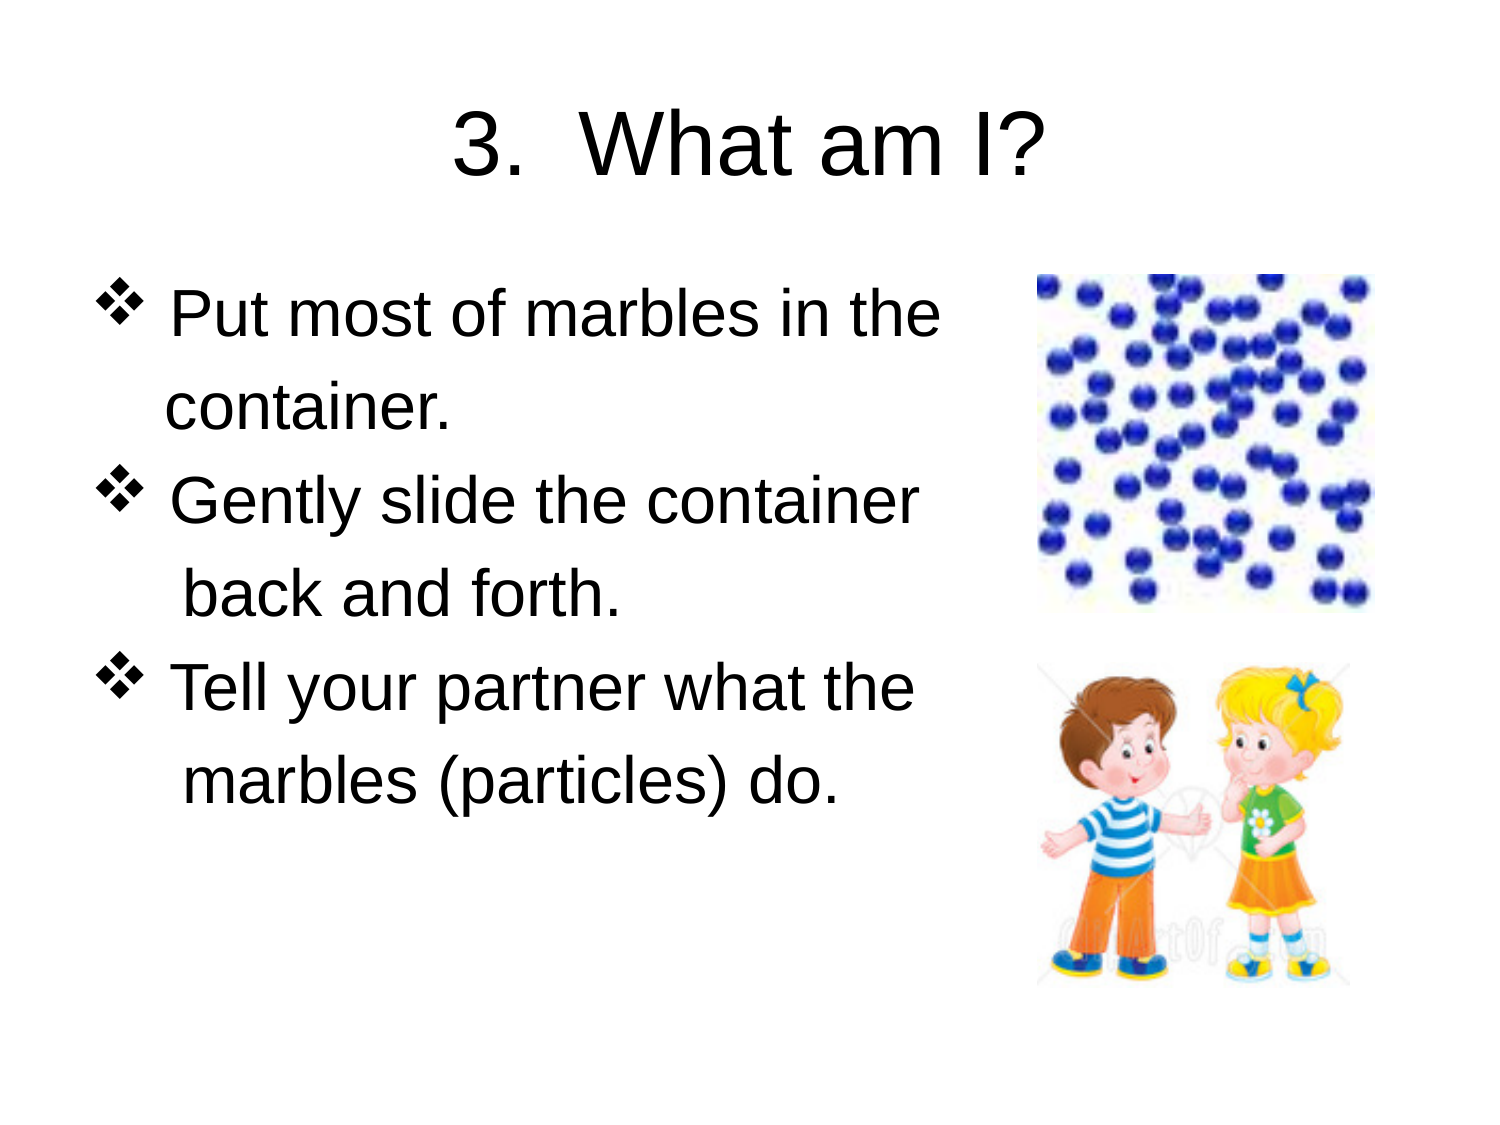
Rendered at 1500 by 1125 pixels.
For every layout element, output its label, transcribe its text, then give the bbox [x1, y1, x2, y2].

picture [1037, 274, 1376, 613]
title 3. What am I? [74, 44, 1426, 233]
picture [1037, 662, 1351, 988]
list Put most of marbles in the container. Gently slide the container back and forth. Tell your partner what the marbles (particles) do. [74, 262, 976, 1006]
